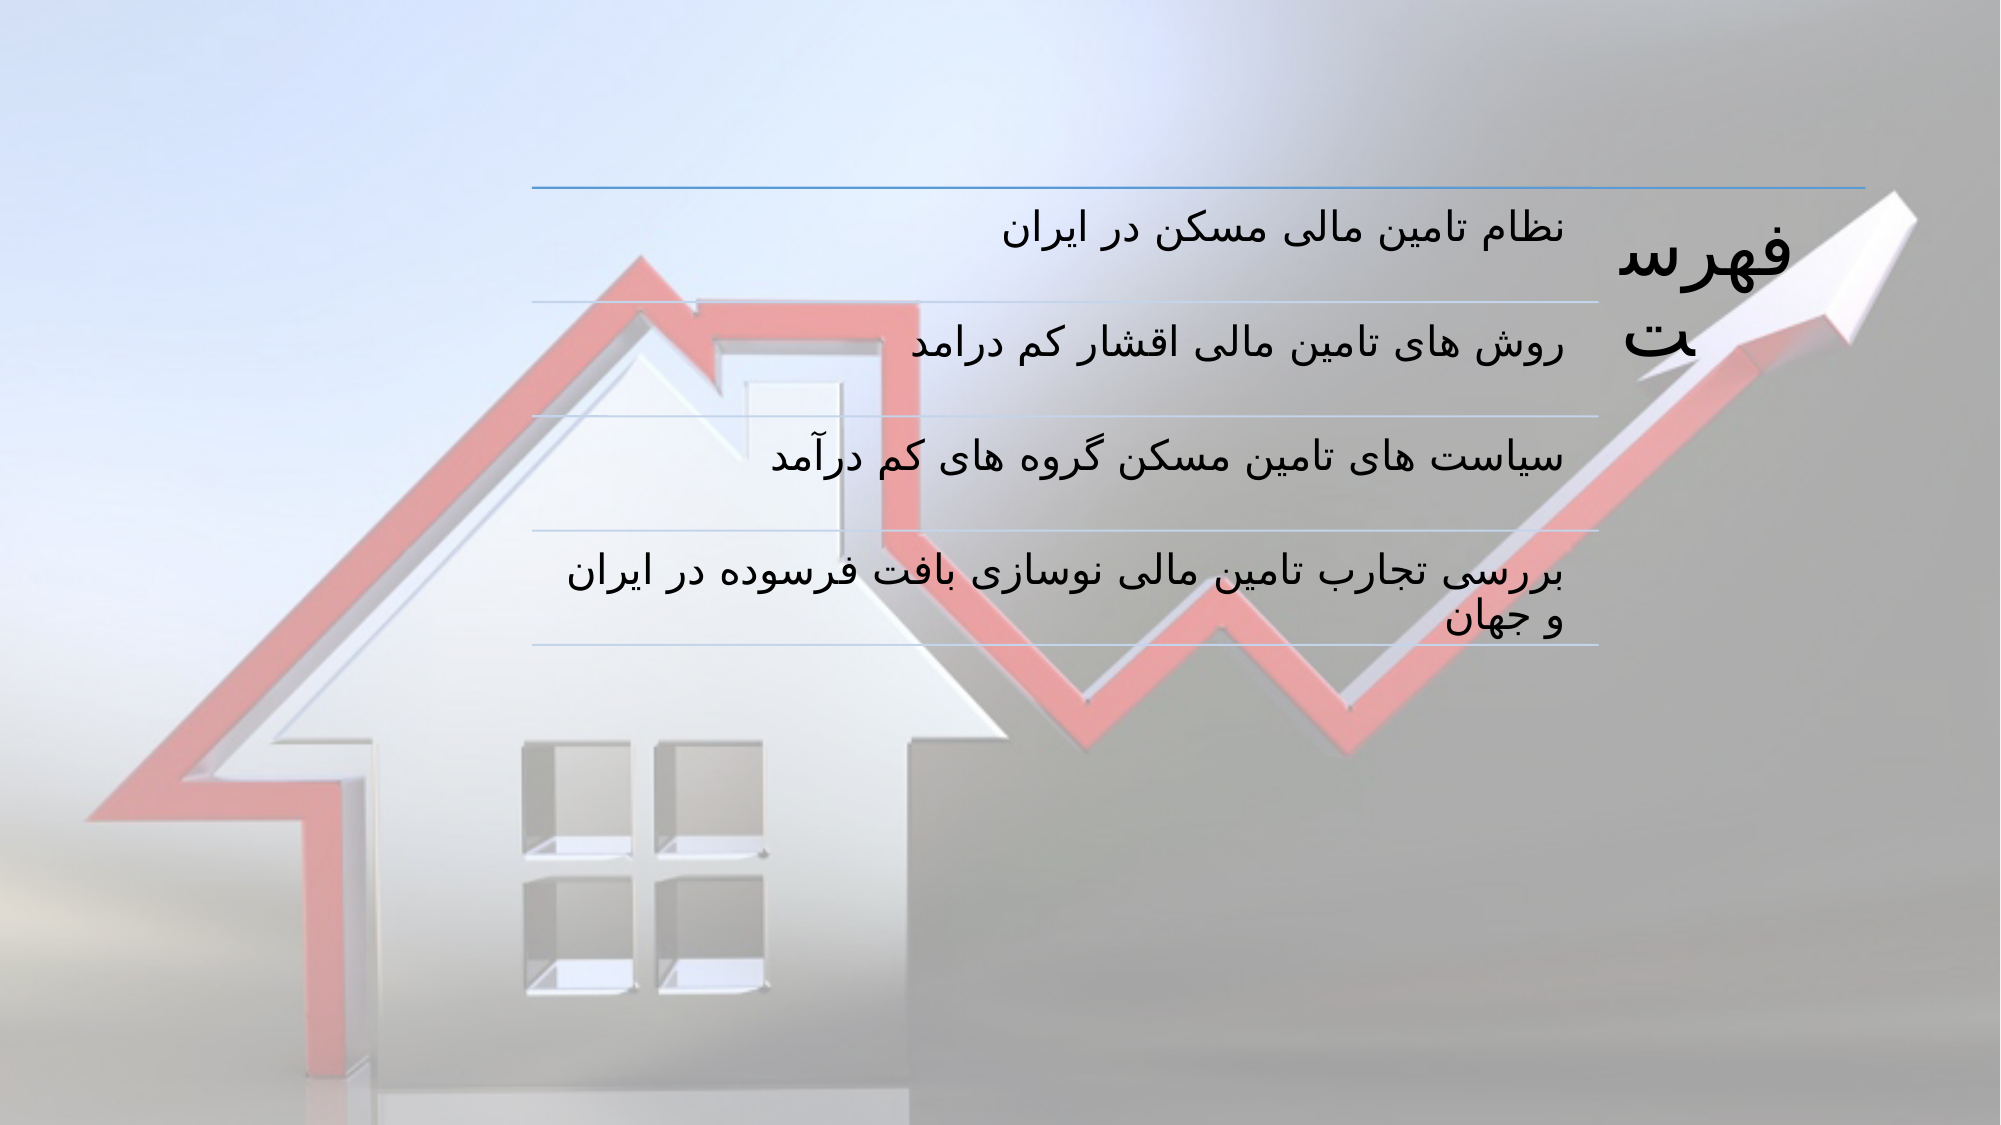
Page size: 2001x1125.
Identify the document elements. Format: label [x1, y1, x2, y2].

picture [0, 0, 2001, 1125]
text_box [531, 187, 1866, 651]
